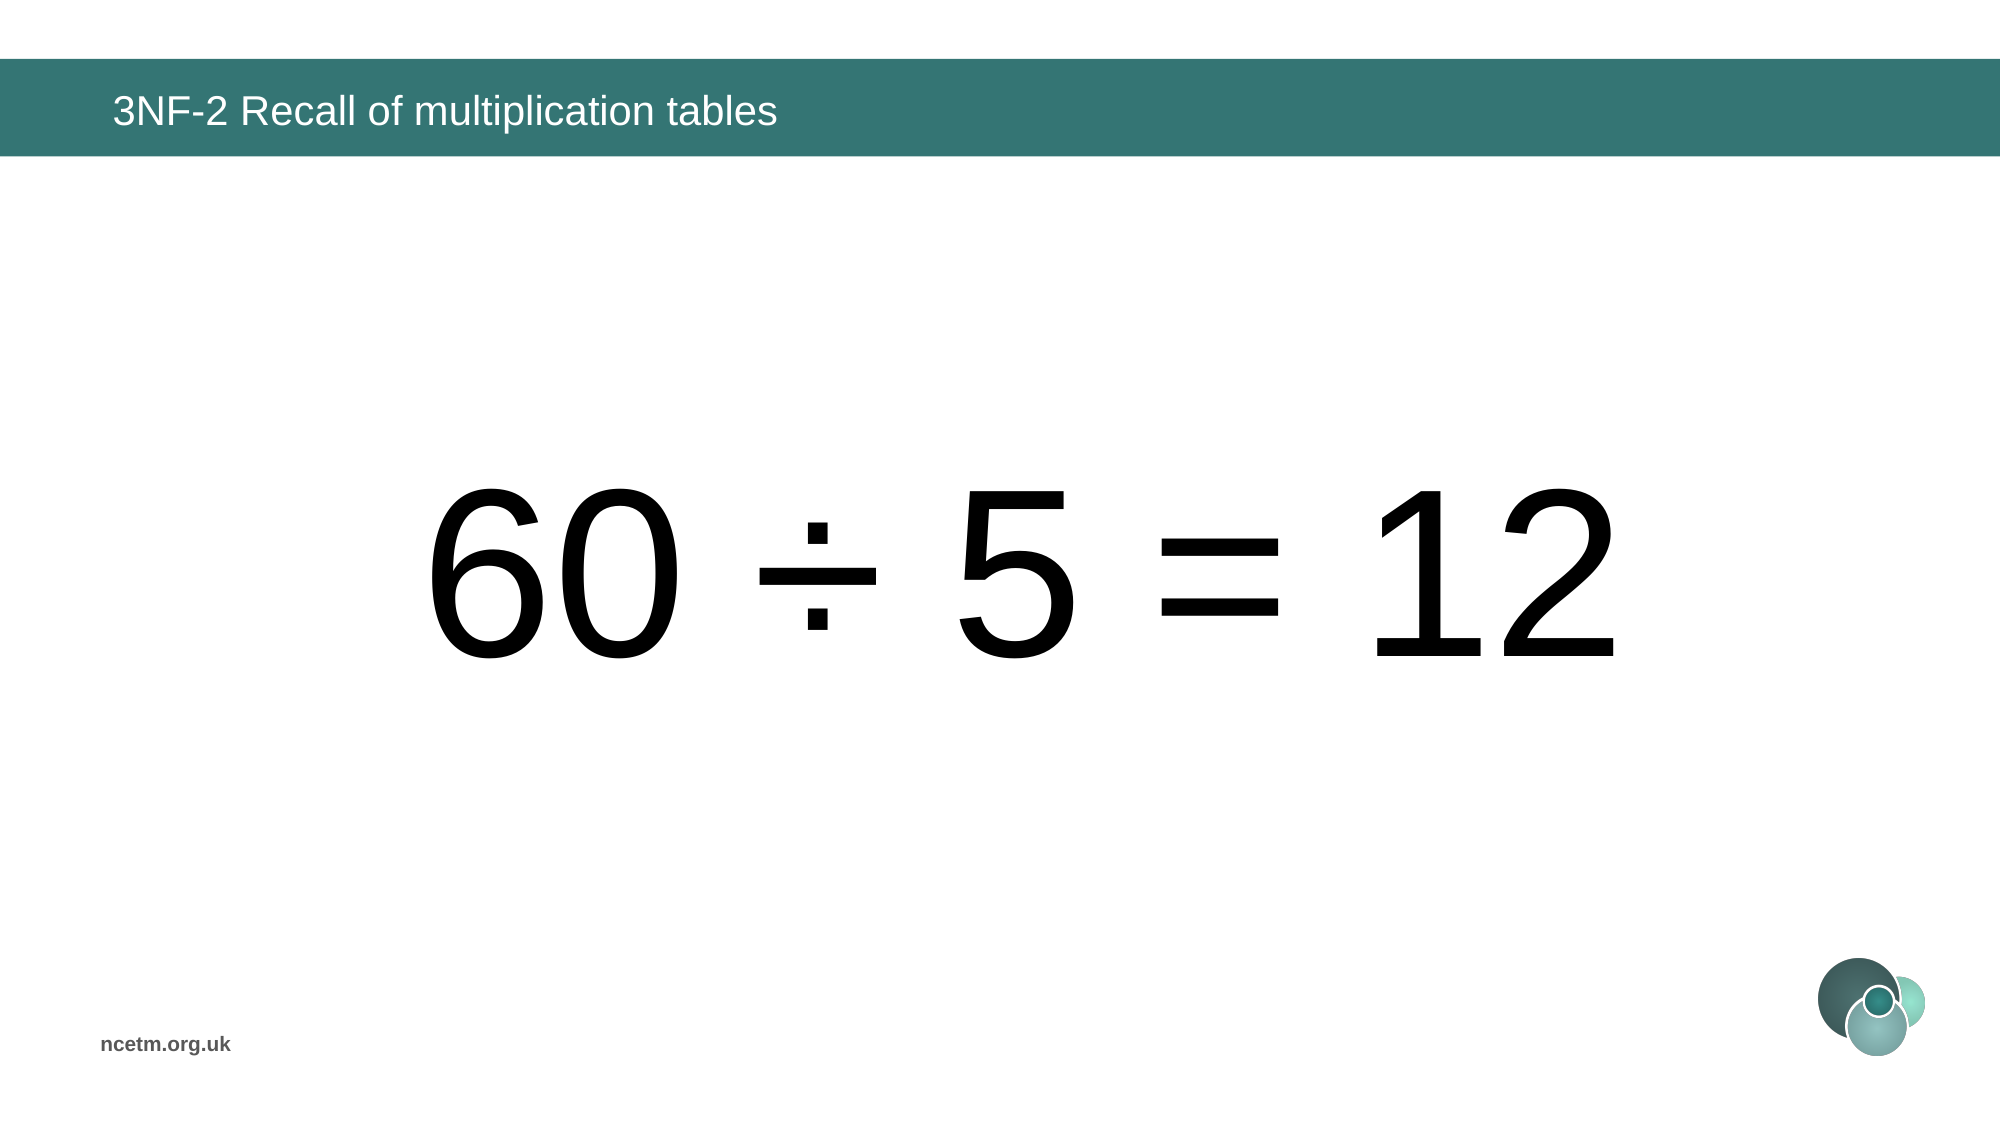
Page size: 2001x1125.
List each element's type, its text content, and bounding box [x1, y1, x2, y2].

title 3NF-2 Recall of multiplication tables [97, 76, 1945, 147]
picture [1818, 958, 1925, 1056]
text_box 60 ÷ 5 = [405, 409, 1344, 712]
text_box 12 [1344, 409, 1642, 712]
